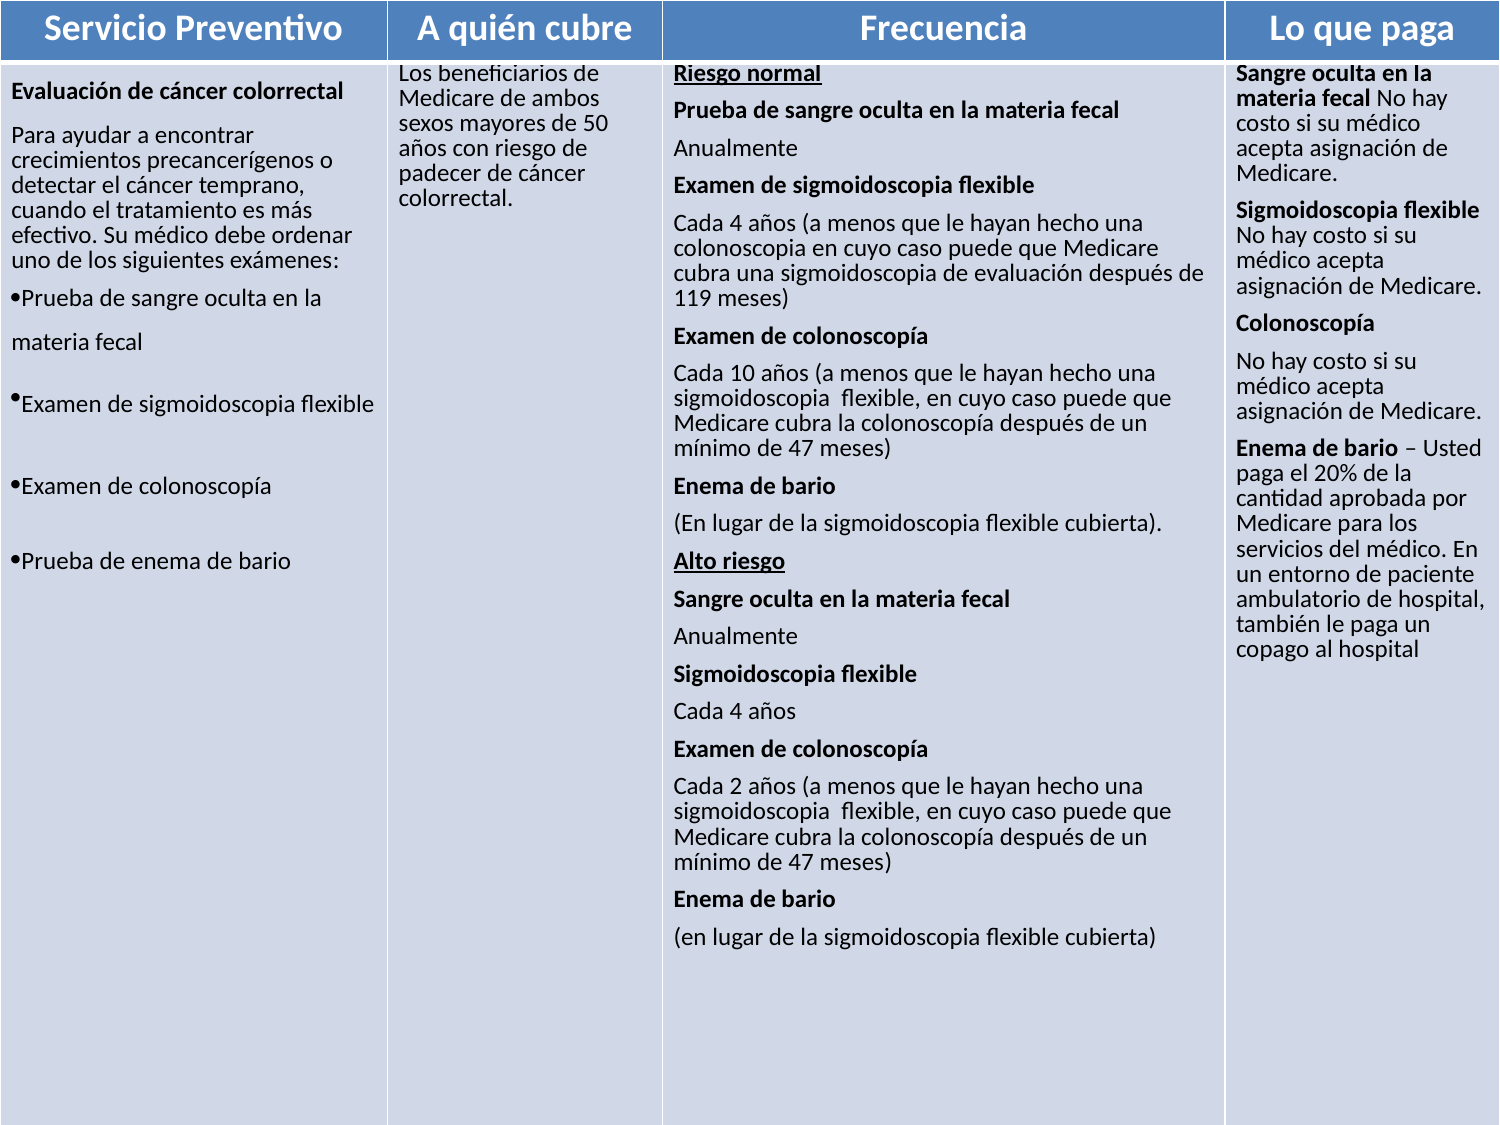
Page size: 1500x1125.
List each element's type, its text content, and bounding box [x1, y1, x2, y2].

table_cell Evaluación de cáncer colorrectal Para ayudar a encontrar crecimientos precancerígenos o detectar el cáncer temprano, cuando el tratamiento es más efectivo. Su médico debe ordenar uno de los siguientes exámenes: Prueba de sangre oculta en la materia fecal Examen de sigmoidoscopia flexible Examen de colonoscopía Prueba de enema de bario [1, 65, 387, 1125]
table_cell Los beneficiarios de Medicare de ambos sexos mayores de 50 años con riesgo de padecer de cáncer colorrectal. [388, 65, 662, 1125]
table_cell Riesgo normal Prueba de sangre oculta en la materia fecal Anualmente Examen de sigmoidoscopia flexible Cada 4 años (a menos que le hayan hecho una colonoscopia en cuyo caso puede que Medicare cubra una sigmoidoscopia de evaluación después de 119 meses) Examen de colonoscopía Cada 10 años (a menos que le hayan hecho una sigmoidoscopia flexible, en cuyo caso puede que Medicare cubra la colonoscopía después de un mínimo de 47 meses) Enema de bario (En lugar de la sigmoidoscopia flexible cubierta). Alto riesgo Sangre oculta en la materia fecal Anualmente Sigmoidoscopia flexible Cada 4 años Examen de colonoscopía Cada 2 años (a menos que le hayan hecho una sigmoidoscopia flexible, en cuyo caso puede que Medicare cubra la colonoscopía después de un mínimo de 47 meses) Enema de bario (en lugar de la sigmoidoscopia flexible cubierta) [663, 65, 1224, 1125]
table_cell Sangre oculta en la materia fecal No hay costo si su médico acepta asignación de Medicare. Sigmoidoscopia flexible No hay costo si su médico acepta asignación de Medicare. Colonoscopía No hay costo si su médico acepta asignación de Medicare. Enema de bario – Usted paga el 20% de la cantidad aprobada por Medicare para los servicios del médico. En un entorno de paciente ambulatorio de hospital, también le paga un copago al hospital [1226, 65, 1499, 1125]
table_header Frecuencia [663, 1, 1224, 60]
table_header Lo que paga [1226, 1, 1499, 60]
table_header Servicio Preventivo [1, 1, 387, 60]
table_header A quién cubre [388, 1, 662, 60]
